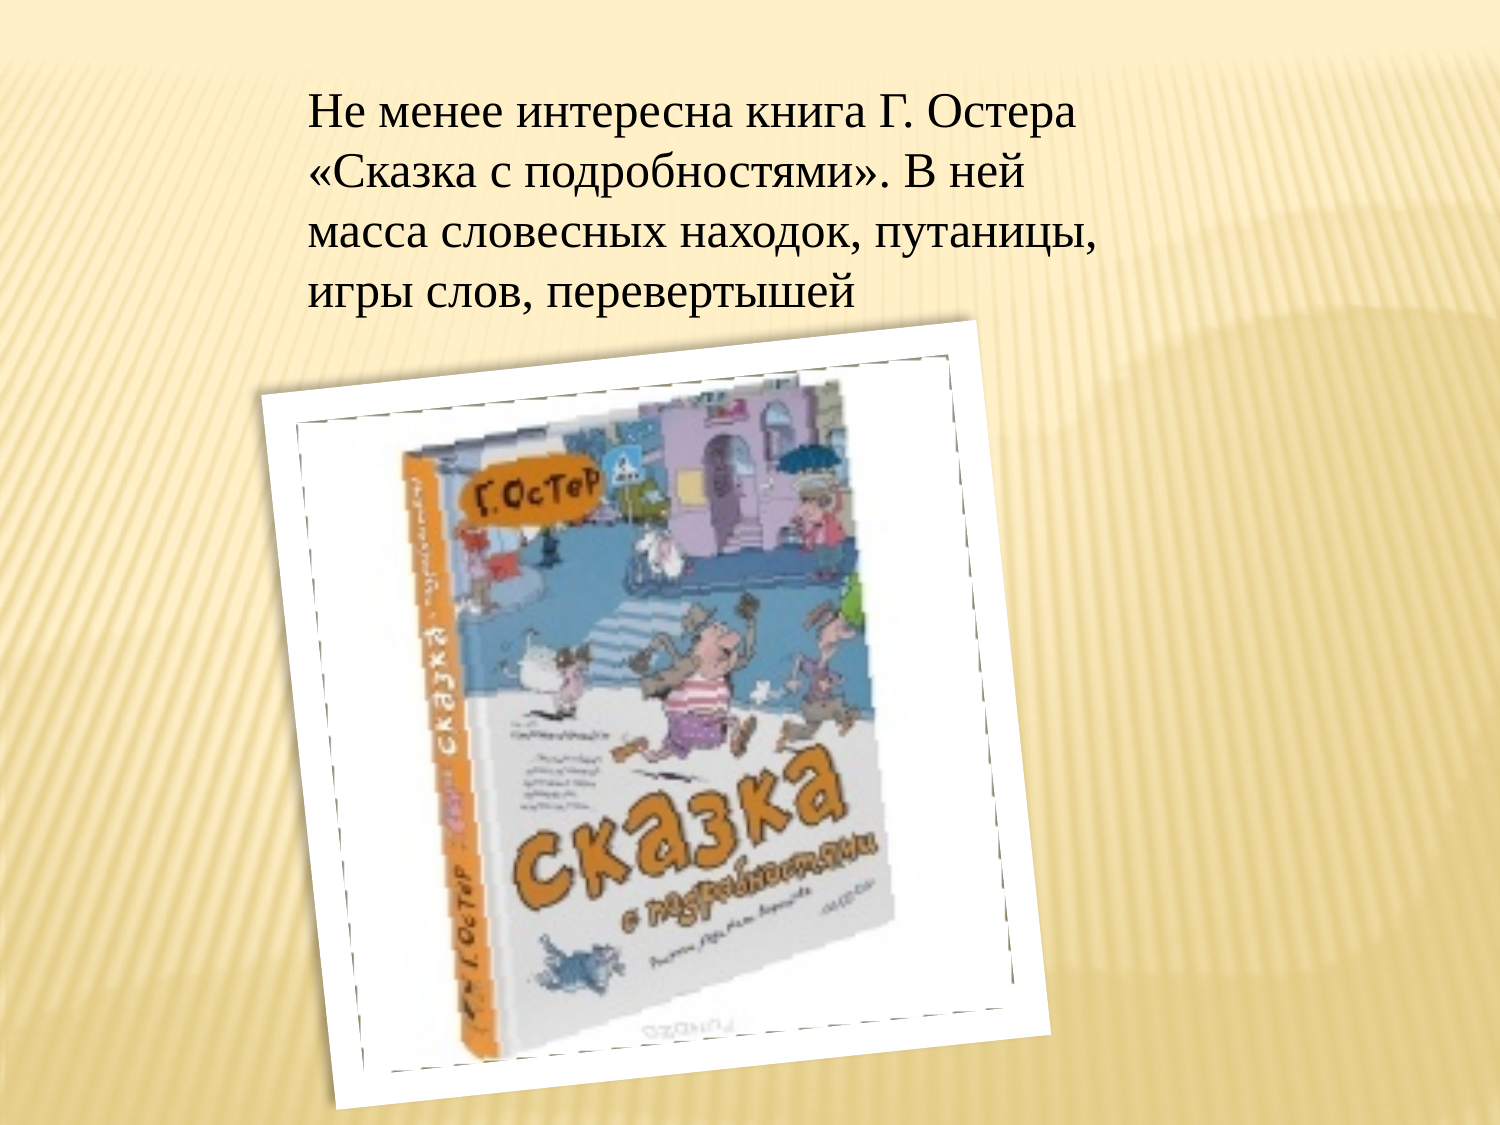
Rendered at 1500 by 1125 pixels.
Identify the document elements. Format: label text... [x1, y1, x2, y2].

text_box Не менее интересна книга Г. Остера «Сказка с подробностями». В ней масса словесных находок, путаницы, игры слов, перевертышей [292, 70, 1172, 325]
picture [296, 423, 325, 673]
picture [327, 357, 1016, 1044]
picture [364, 1053, 568, 1075]
